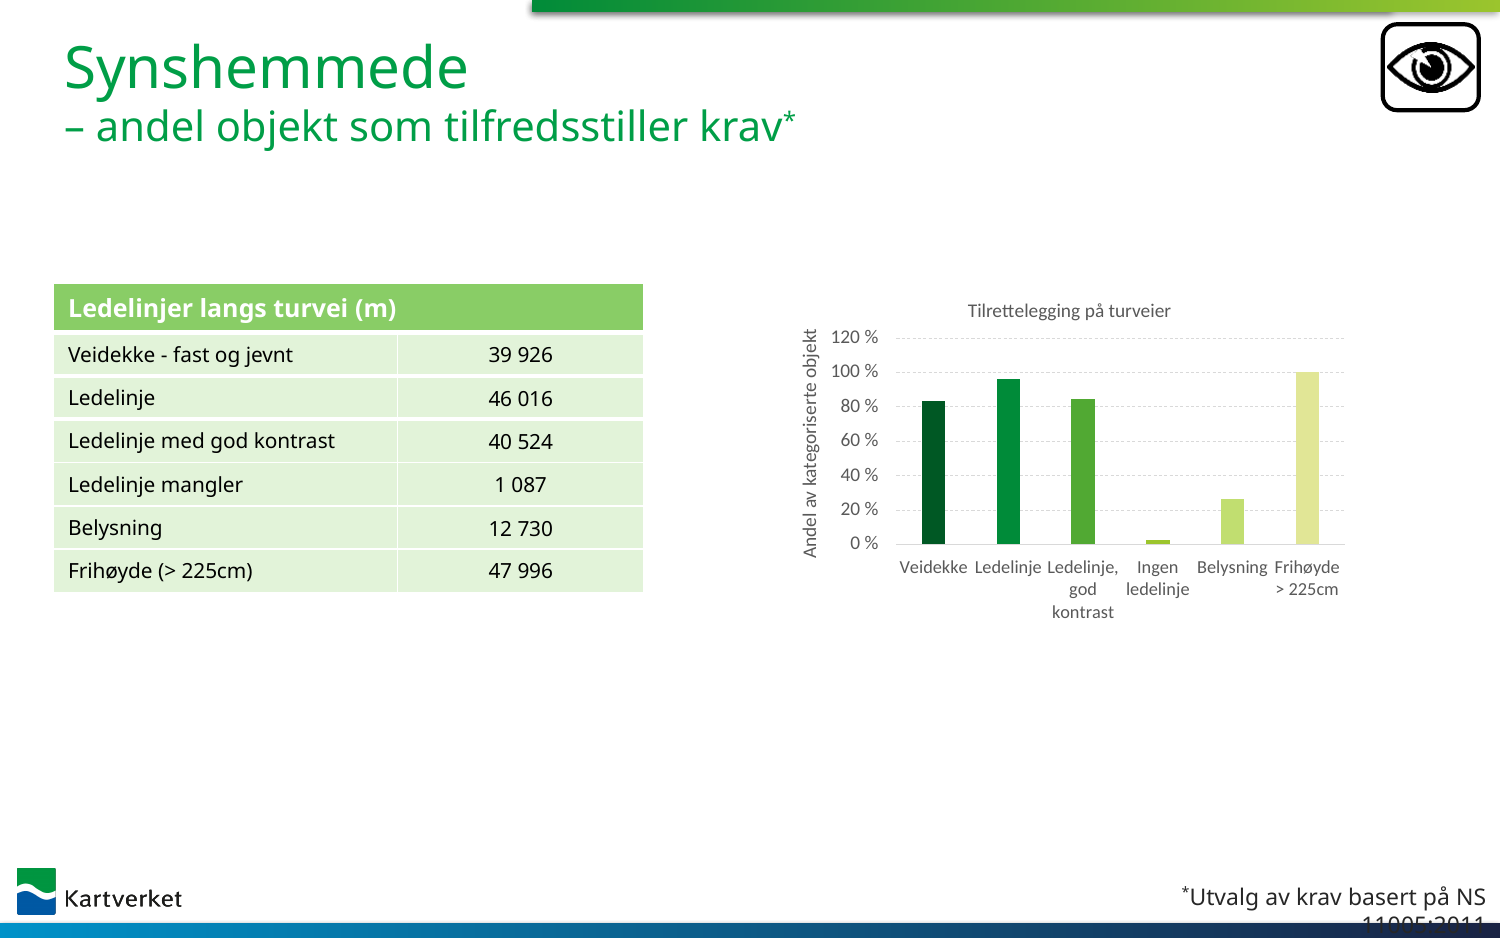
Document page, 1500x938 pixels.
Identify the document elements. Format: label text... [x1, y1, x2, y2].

table_cell Belysning [54, 507, 397, 548]
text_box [1382, 24, 1480, 111]
table_cell 40 524 [398, 421, 643, 462]
table_header Ledelinjer langs turvei (m) [54, 284, 643, 330]
table_cell 47 996 [398, 550, 643, 592]
table_cell Ledelinje mangler [54, 463, 397, 505]
text_box Synshemmede – andel objekt som tilfredsstiller krav* [49, 24, 1431, 158]
table_cell Ledelinje [54, 378, 397, 417]
table_cell 1 087 [398, 463, 643, 505]
table_cell 46 016 [398, 378, 643, 417]
table_cell 12 730 [398, 507, 643, 548]
table_cell Veidekke - fast og jevnt [54, 335, 397, 374]
table_cell Frihøyde (> 225cm) [54, 550, 397, 592]
table_cell 39 926 [398, 335, 643, 374]
text_box *Utvalg av krav basert på NS 11005:2011 [1068, 873, 1500, 938]
table_cell Ledelinje med god kontrast [54, 421, 397, 462]
picture [791, 291, 1348, 630]
